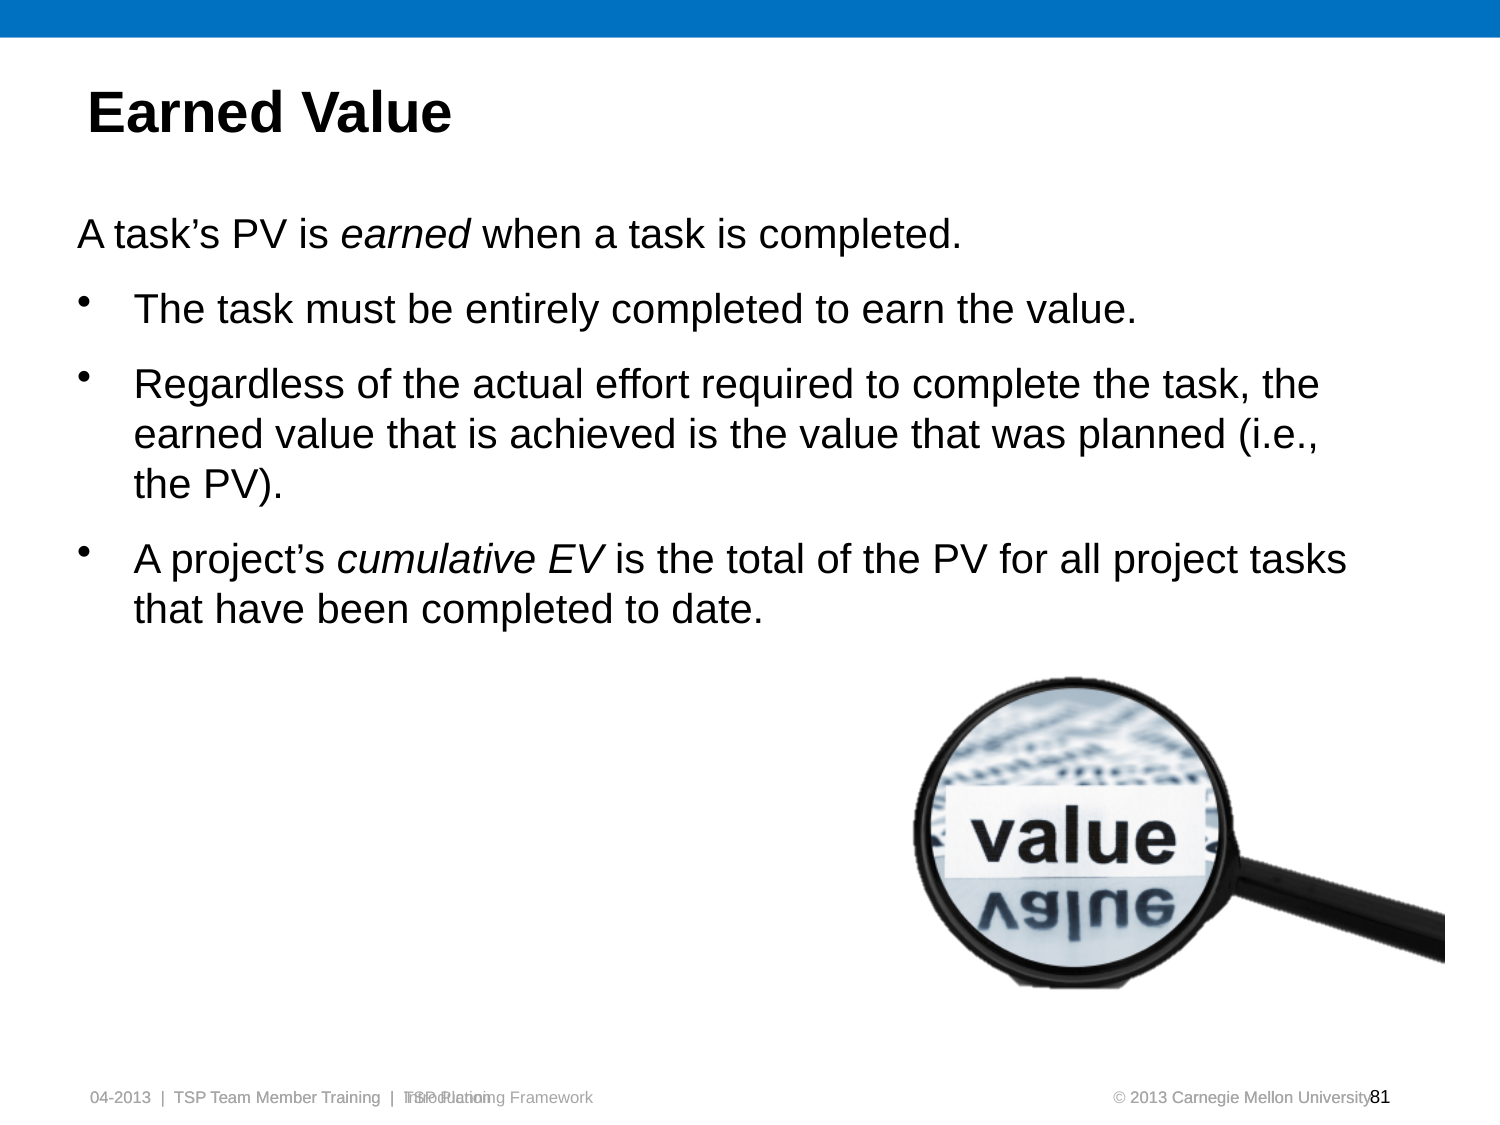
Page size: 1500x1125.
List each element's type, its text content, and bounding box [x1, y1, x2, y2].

picture [872, 629, 1445, 1009]
title Earned Value [87, 87, 1439, 226]
text_box A task’s PV is earned when a task is completed. The task must be entirely completed to earn the value. Regardless of the actual effort required to complete the task, the earned value that is achieved is the value that was planned (i.e., the PV). A project’s cumulative EV is the total of the PV for all project tasks that have been completed to date. [62, 199, 1402, 764]
